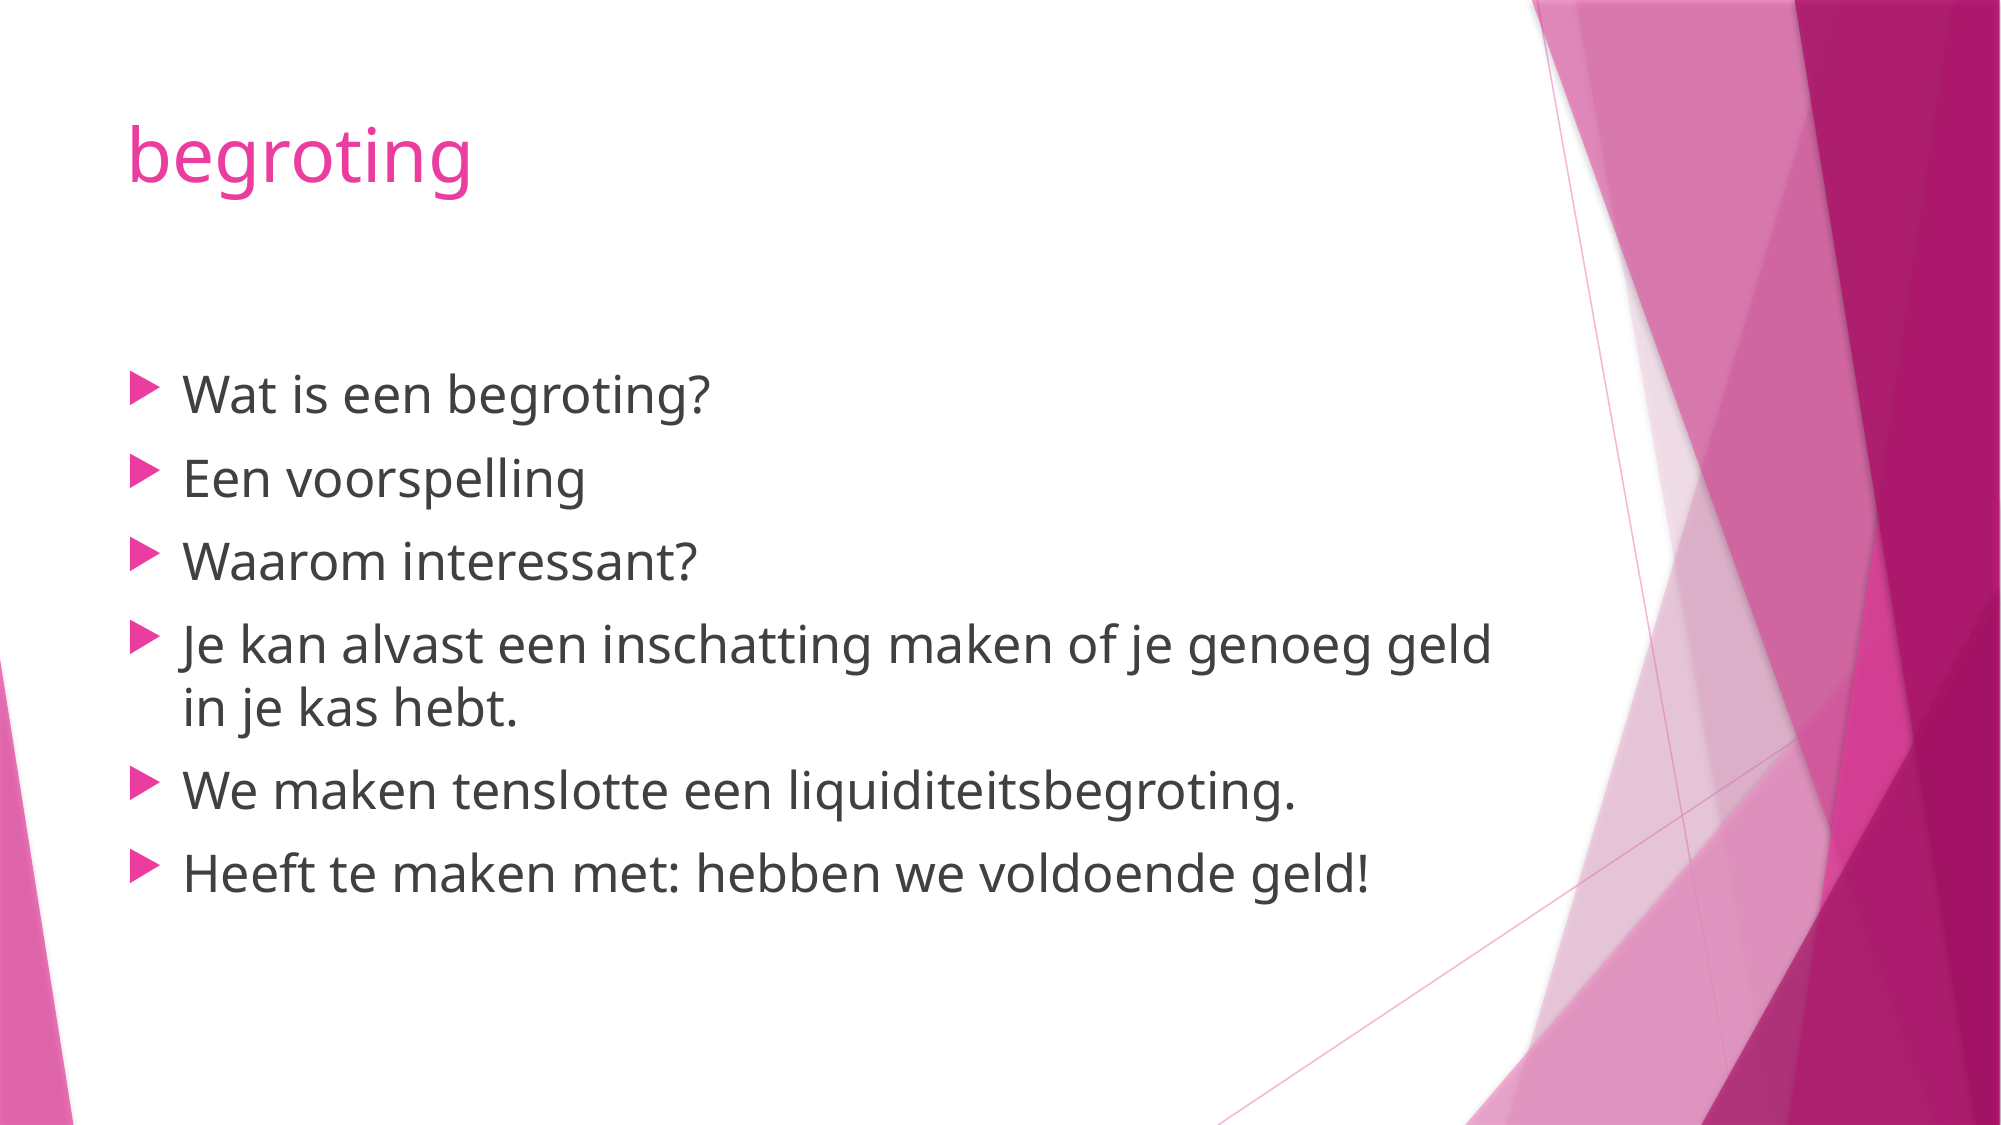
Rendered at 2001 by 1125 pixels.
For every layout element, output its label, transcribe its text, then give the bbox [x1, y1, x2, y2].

title begroting [111, 99, 1522, 317]
list Wat is een begroting? Een voorspelling Waarom interessant? Je kan alvast een inschatting maken of je genoeg geld in je kas hebt. We maken tenslotte een liquiditeitsbegroting. Heeft te maken met: hebben we voldoende geld! [111, 354, 1522, 992]
